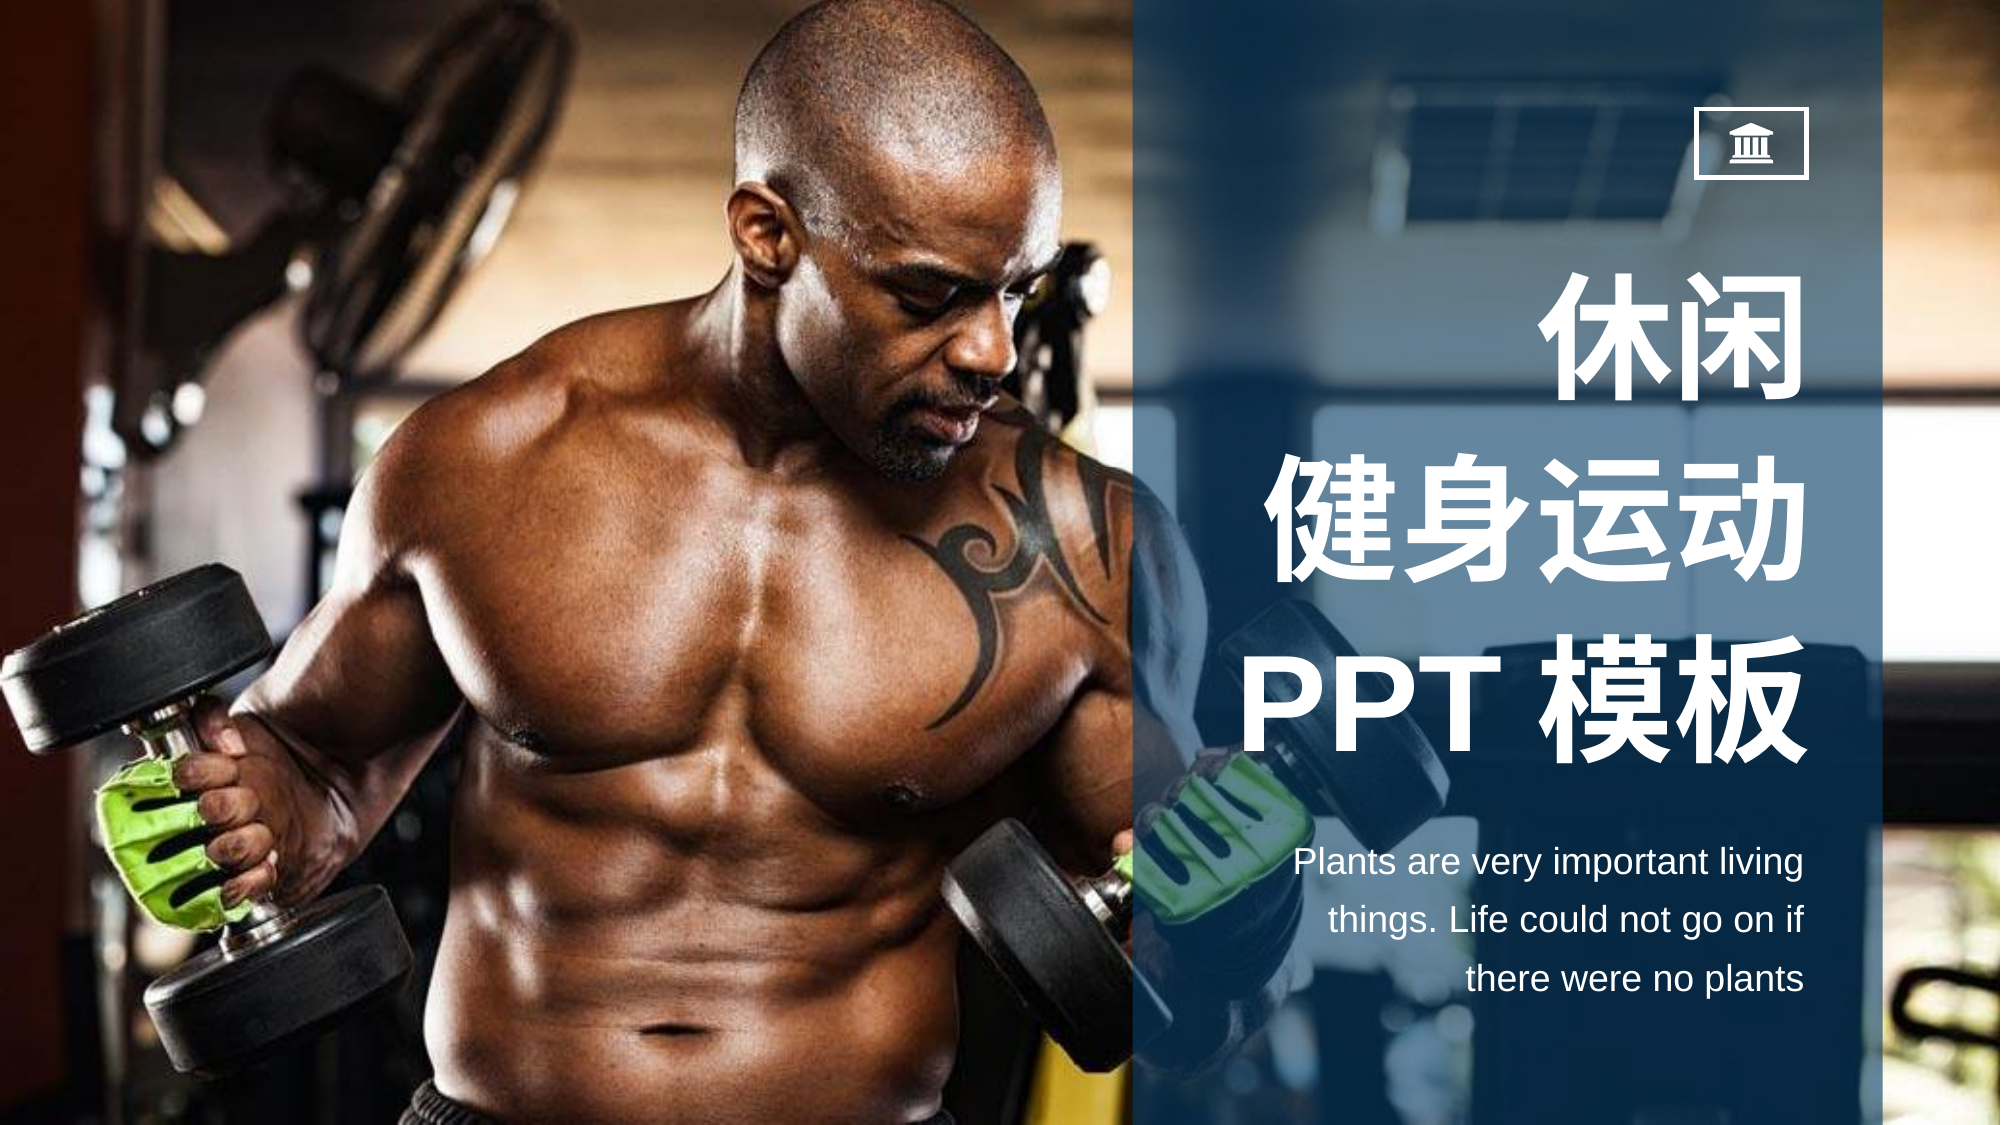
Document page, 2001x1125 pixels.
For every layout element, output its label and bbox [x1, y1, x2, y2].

text_box [1696, 108, 1807, 178]
picture [0, 0, 2000, 1125]
